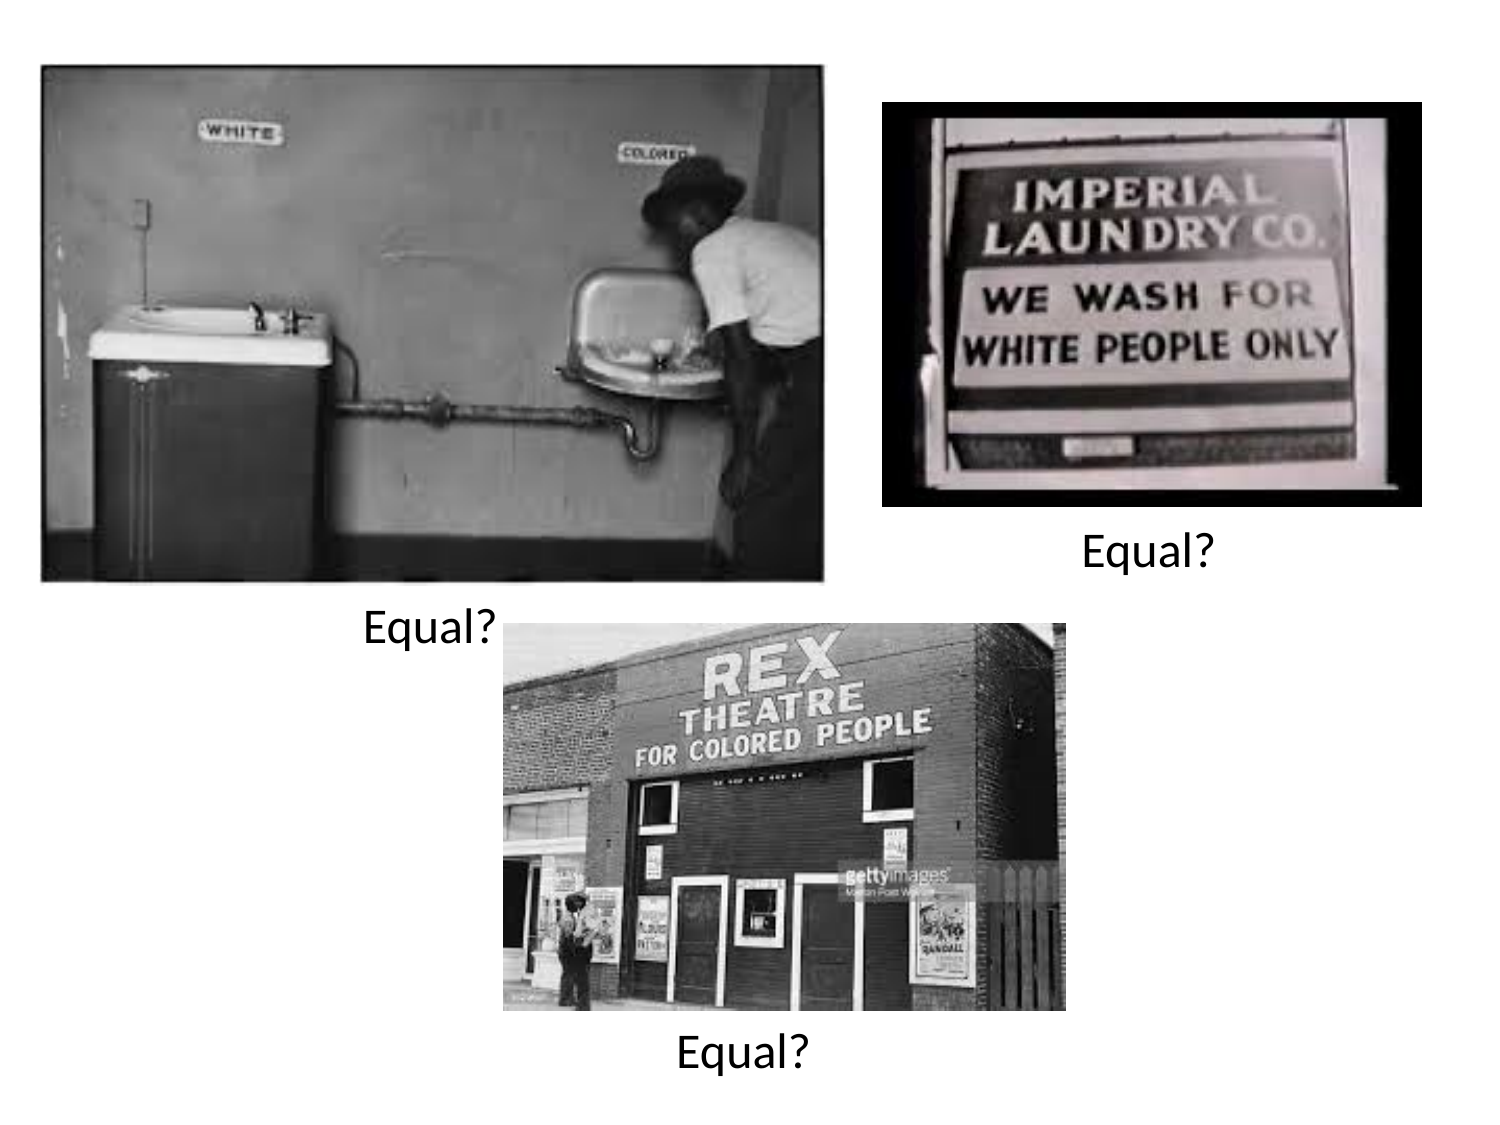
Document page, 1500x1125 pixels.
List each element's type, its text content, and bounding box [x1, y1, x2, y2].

picture [38, 62, 828, 586]
text_box Equal? [348, 594, 513, 661]
text_box Equal? [661, 1021, 827, 1087]
picture [503, 623, 1067, 1012]
picture [881, 102, 1422, 507]
text_box Equal? [1066, 515, 1232, 585]
